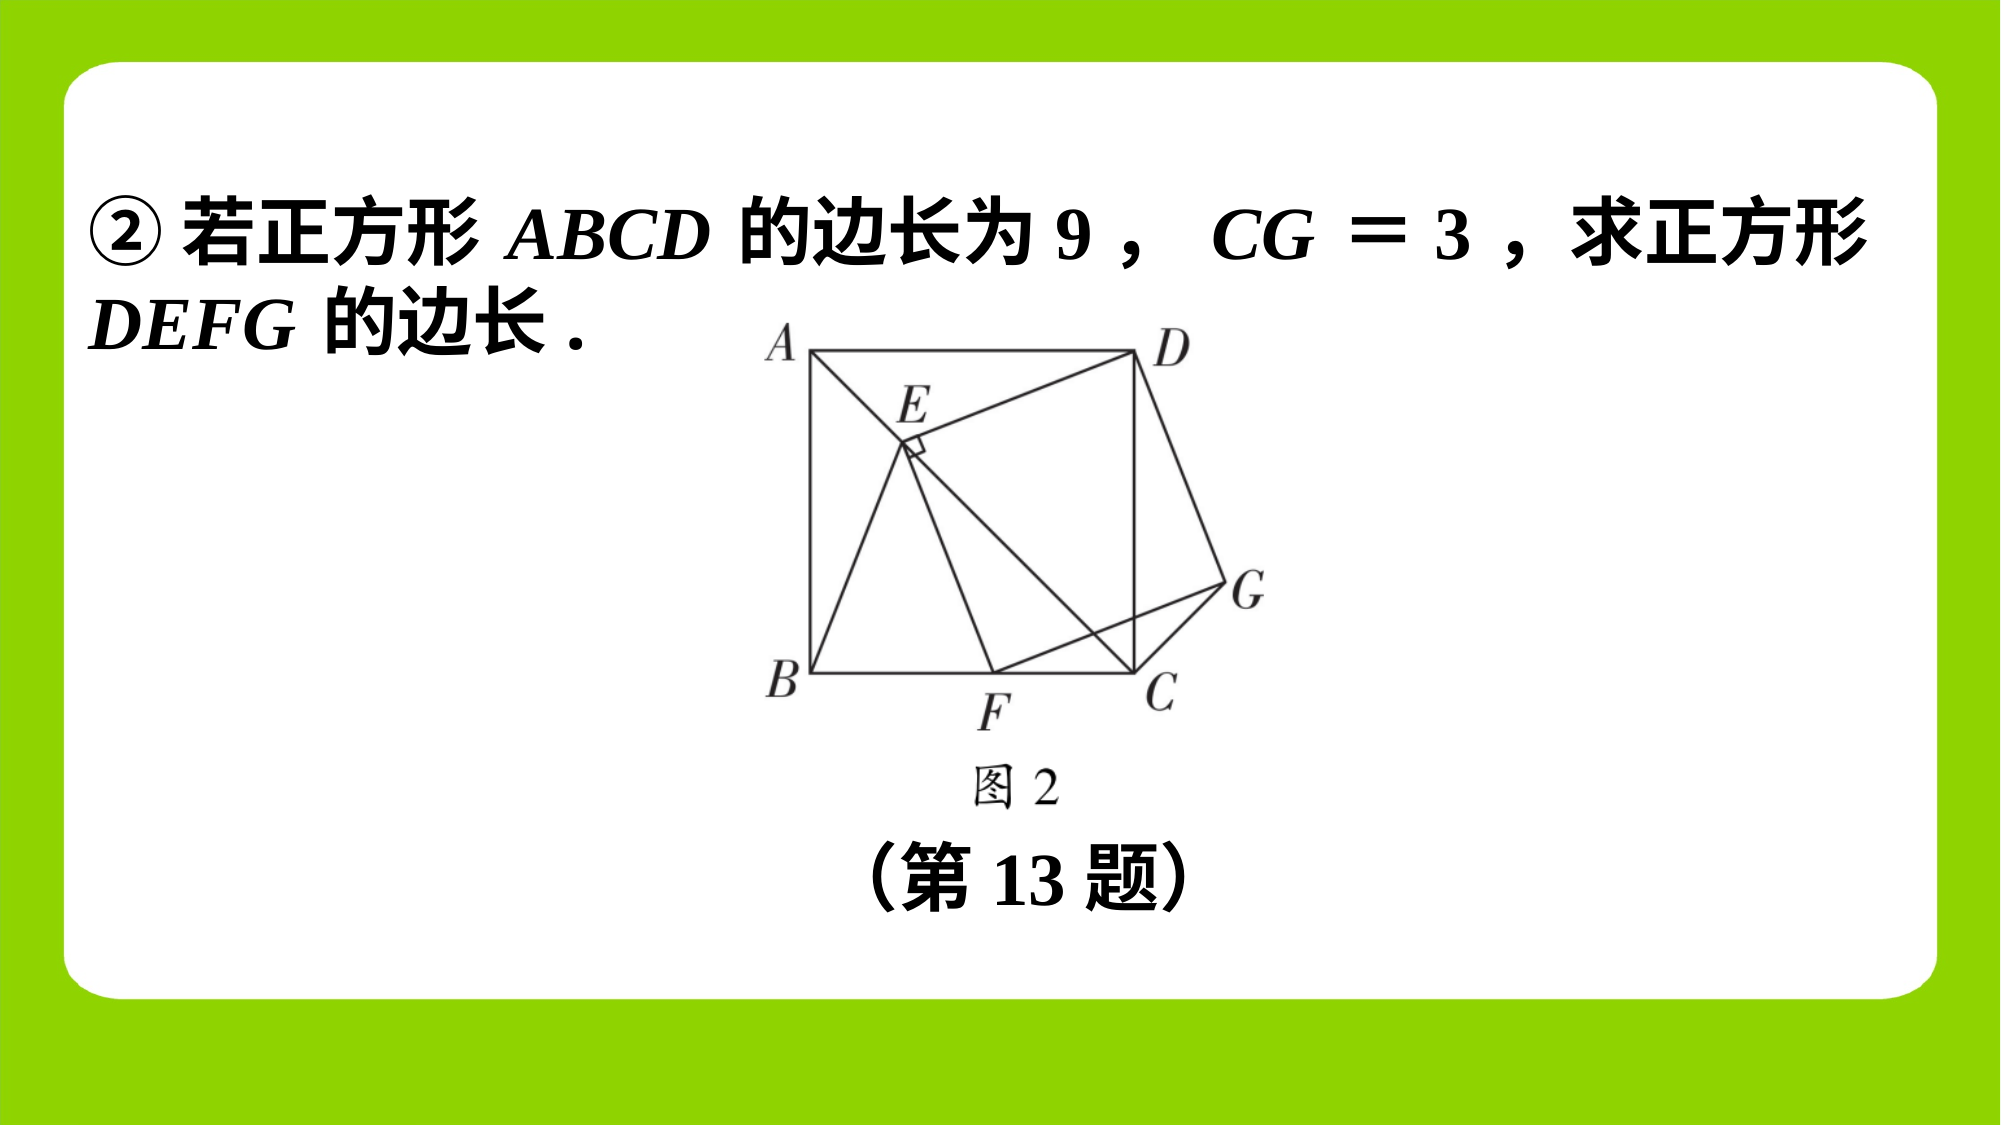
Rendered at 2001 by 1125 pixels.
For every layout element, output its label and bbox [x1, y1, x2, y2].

picture [0, 0, 2001, 1125]
text_box [745, 314, 1277, 922]
